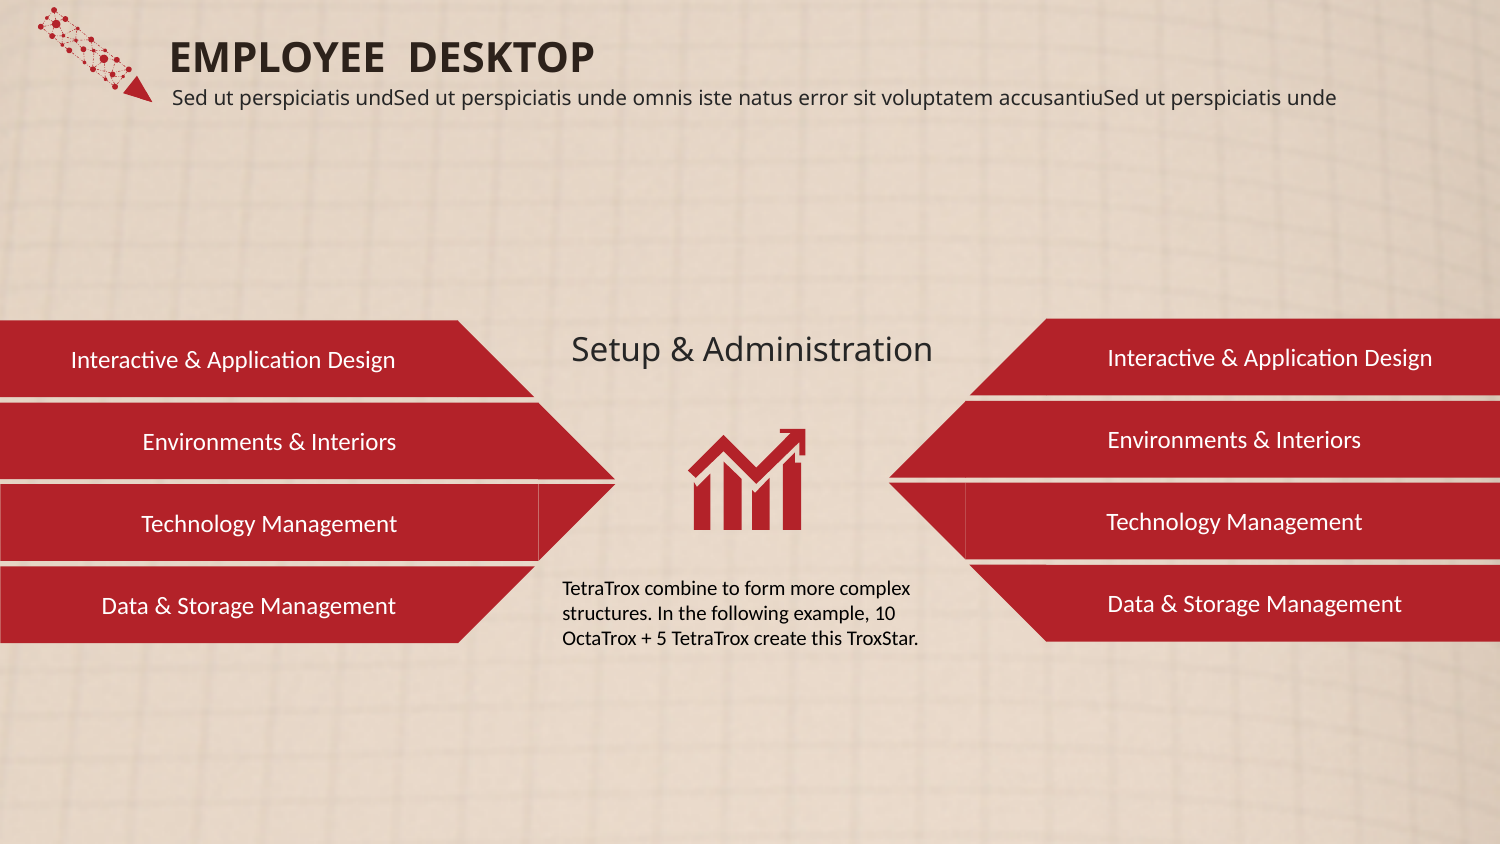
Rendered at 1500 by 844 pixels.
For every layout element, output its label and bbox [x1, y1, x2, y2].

text_box [39, 4, 154, 108]
picture [0, 0, 1500, 844]
text_box [888, 400, 1500, 478]
text_box [969, 318, 1500, 396]
text_box [0, 320, 535, 398]
text_box [888, 482, 1500, 642]
text_box [0, 402, 616, 480]
text_box [0, 483, 616, 644]
text_box [687, 428, 806, 531]
